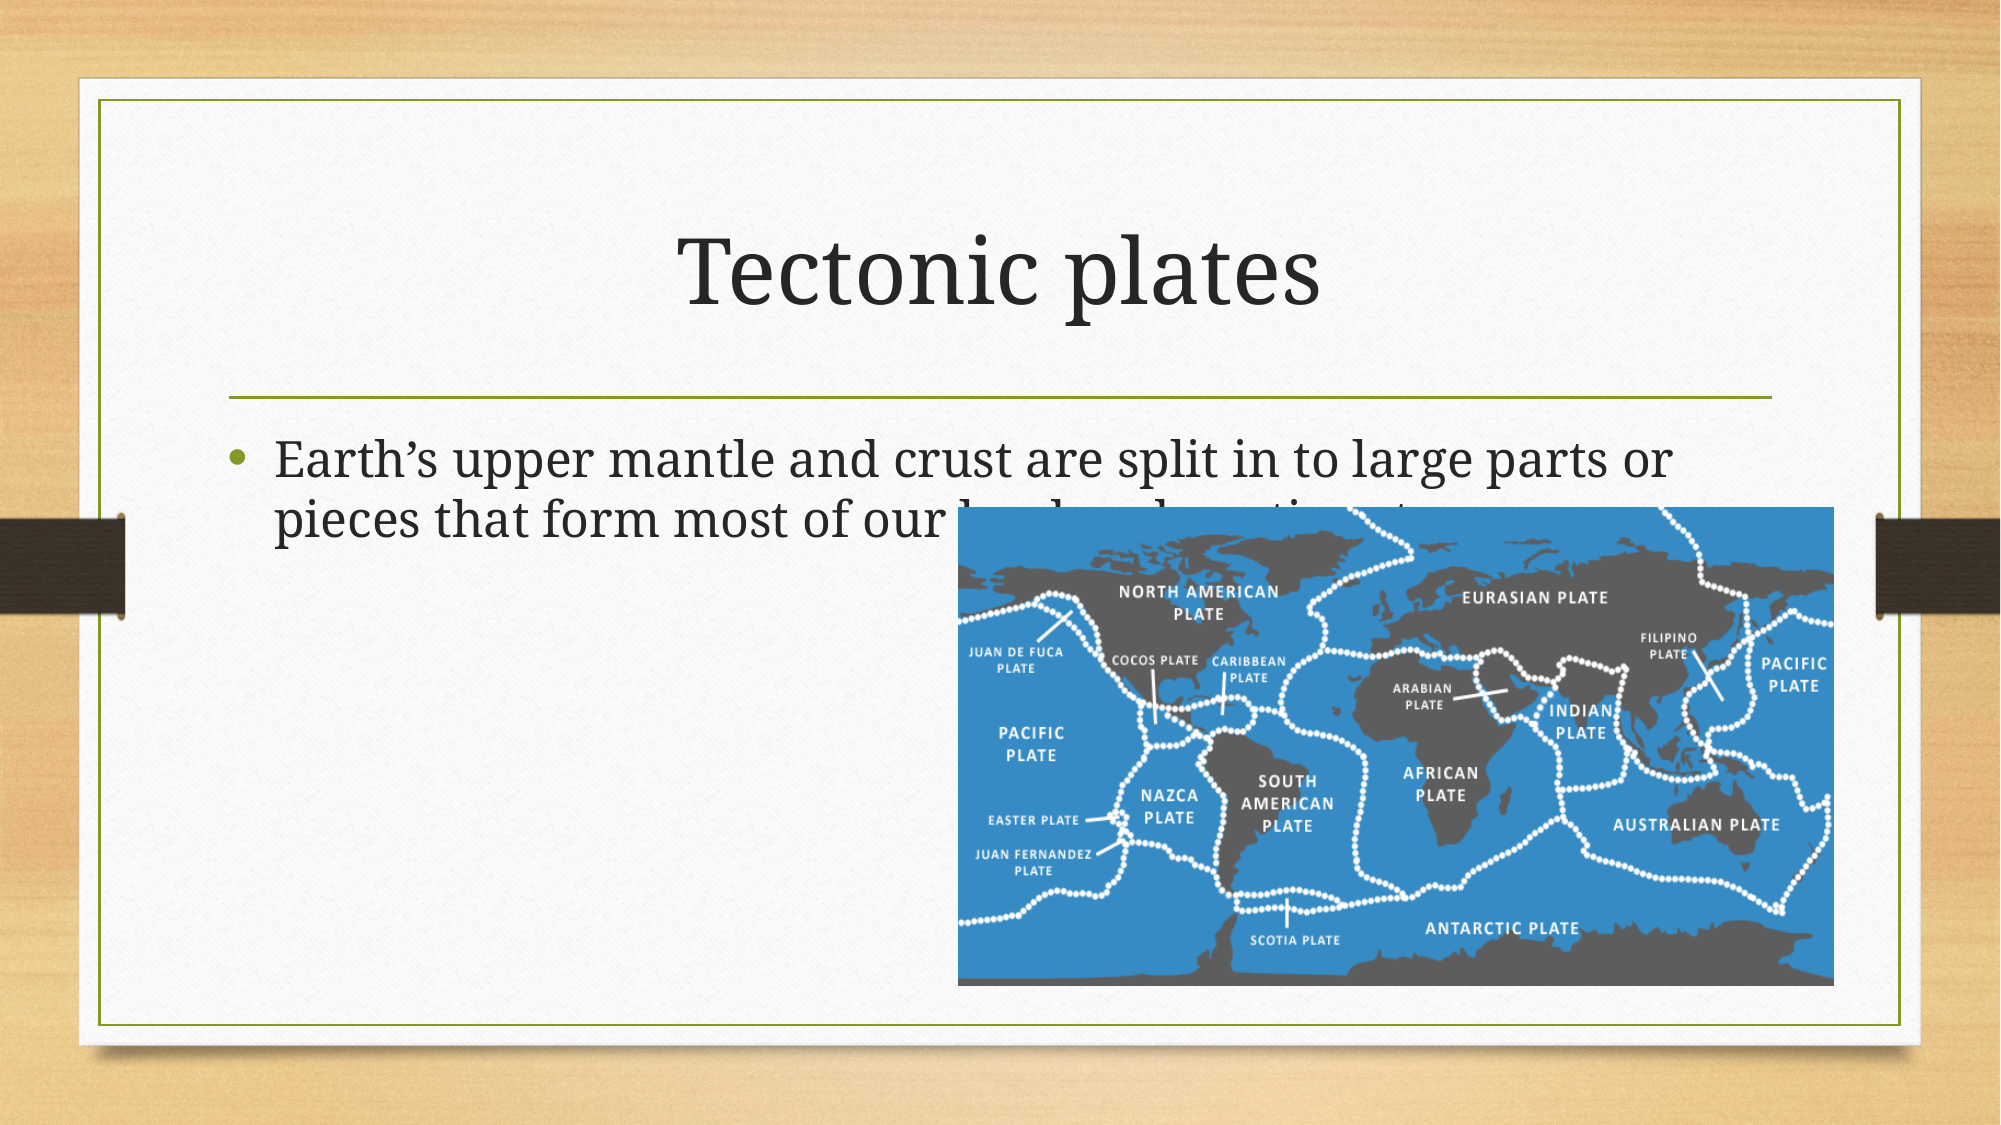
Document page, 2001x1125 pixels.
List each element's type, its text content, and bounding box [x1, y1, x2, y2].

list Earth’s upper mantle and crust are split in to large parts or pieces that form most of our land and continents. [212, 419, 1788, 964]
title Tectonic plates [212, 161, 1788, 375]
picture [0, 0, 2001, 1125]
